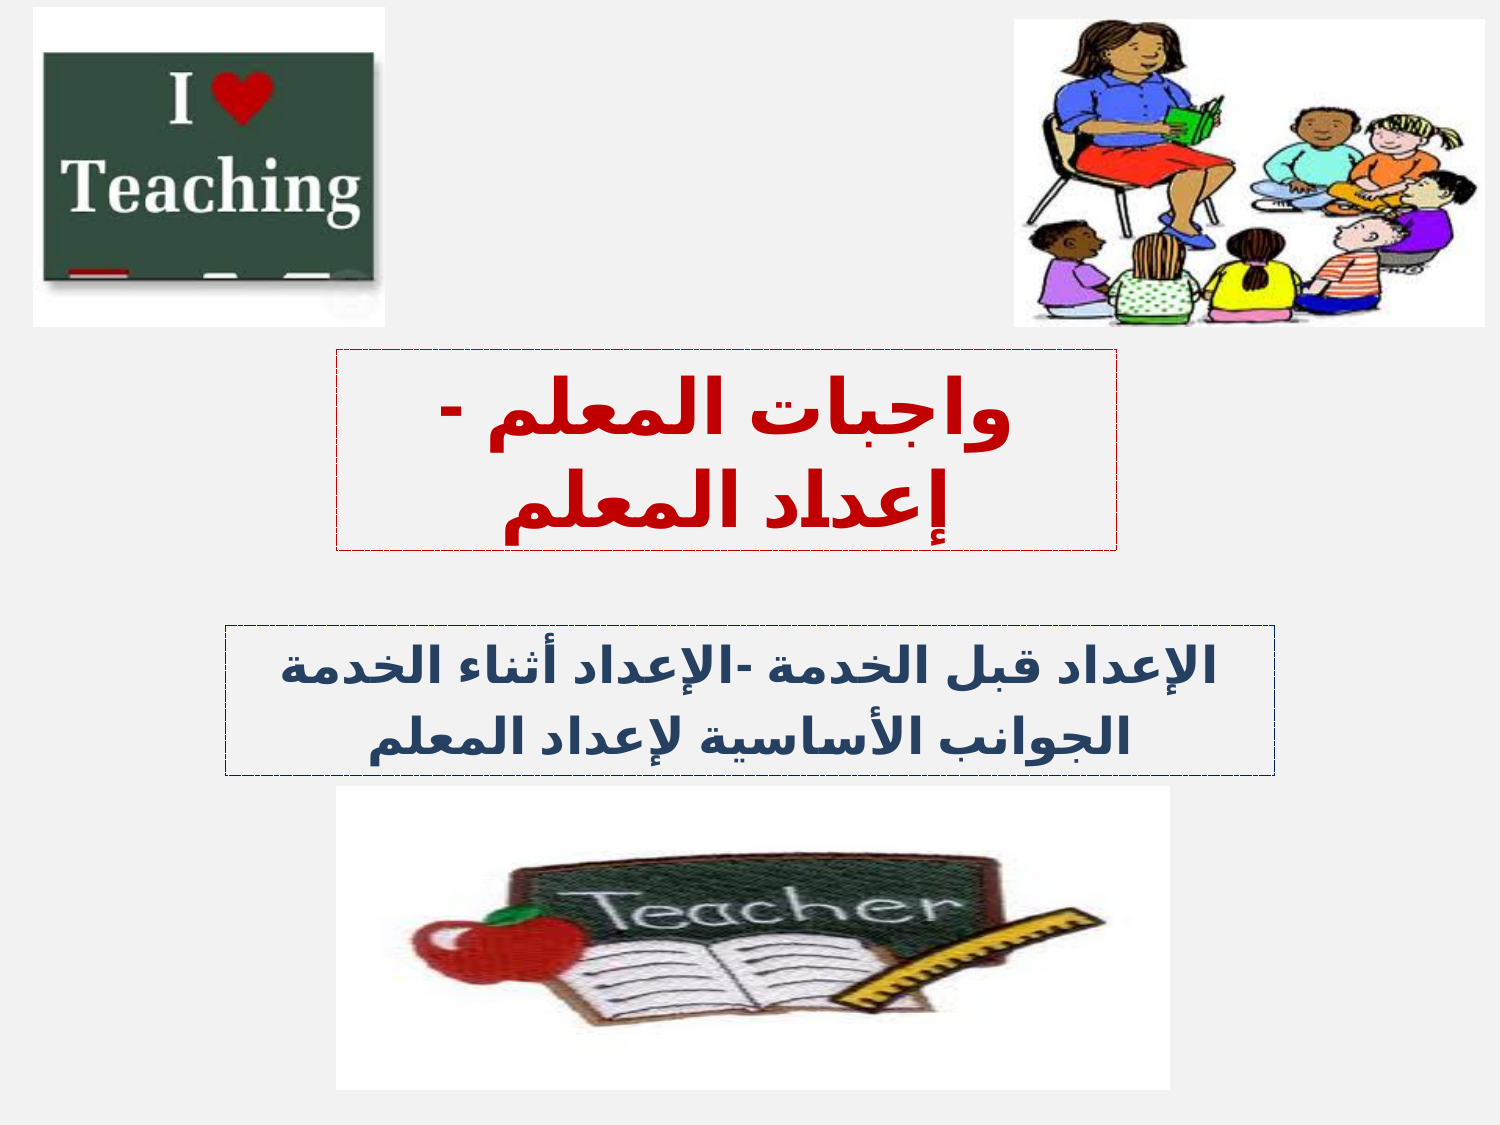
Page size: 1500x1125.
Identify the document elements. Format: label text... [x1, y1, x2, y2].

picture [336, 786, 1170, 1090]
picture [32, 7, 385, 327]
subtitle الإعداد قبل الخدمة -الإعداد أثناء الخدمة الجوانب الأساسية لإعداد المعلم [225, 625, 1275, 776]
title واجبات المعلم - إعداد المعلم [336, 349, 1117, 551]
picture [1013, 18, 1485, 327]
